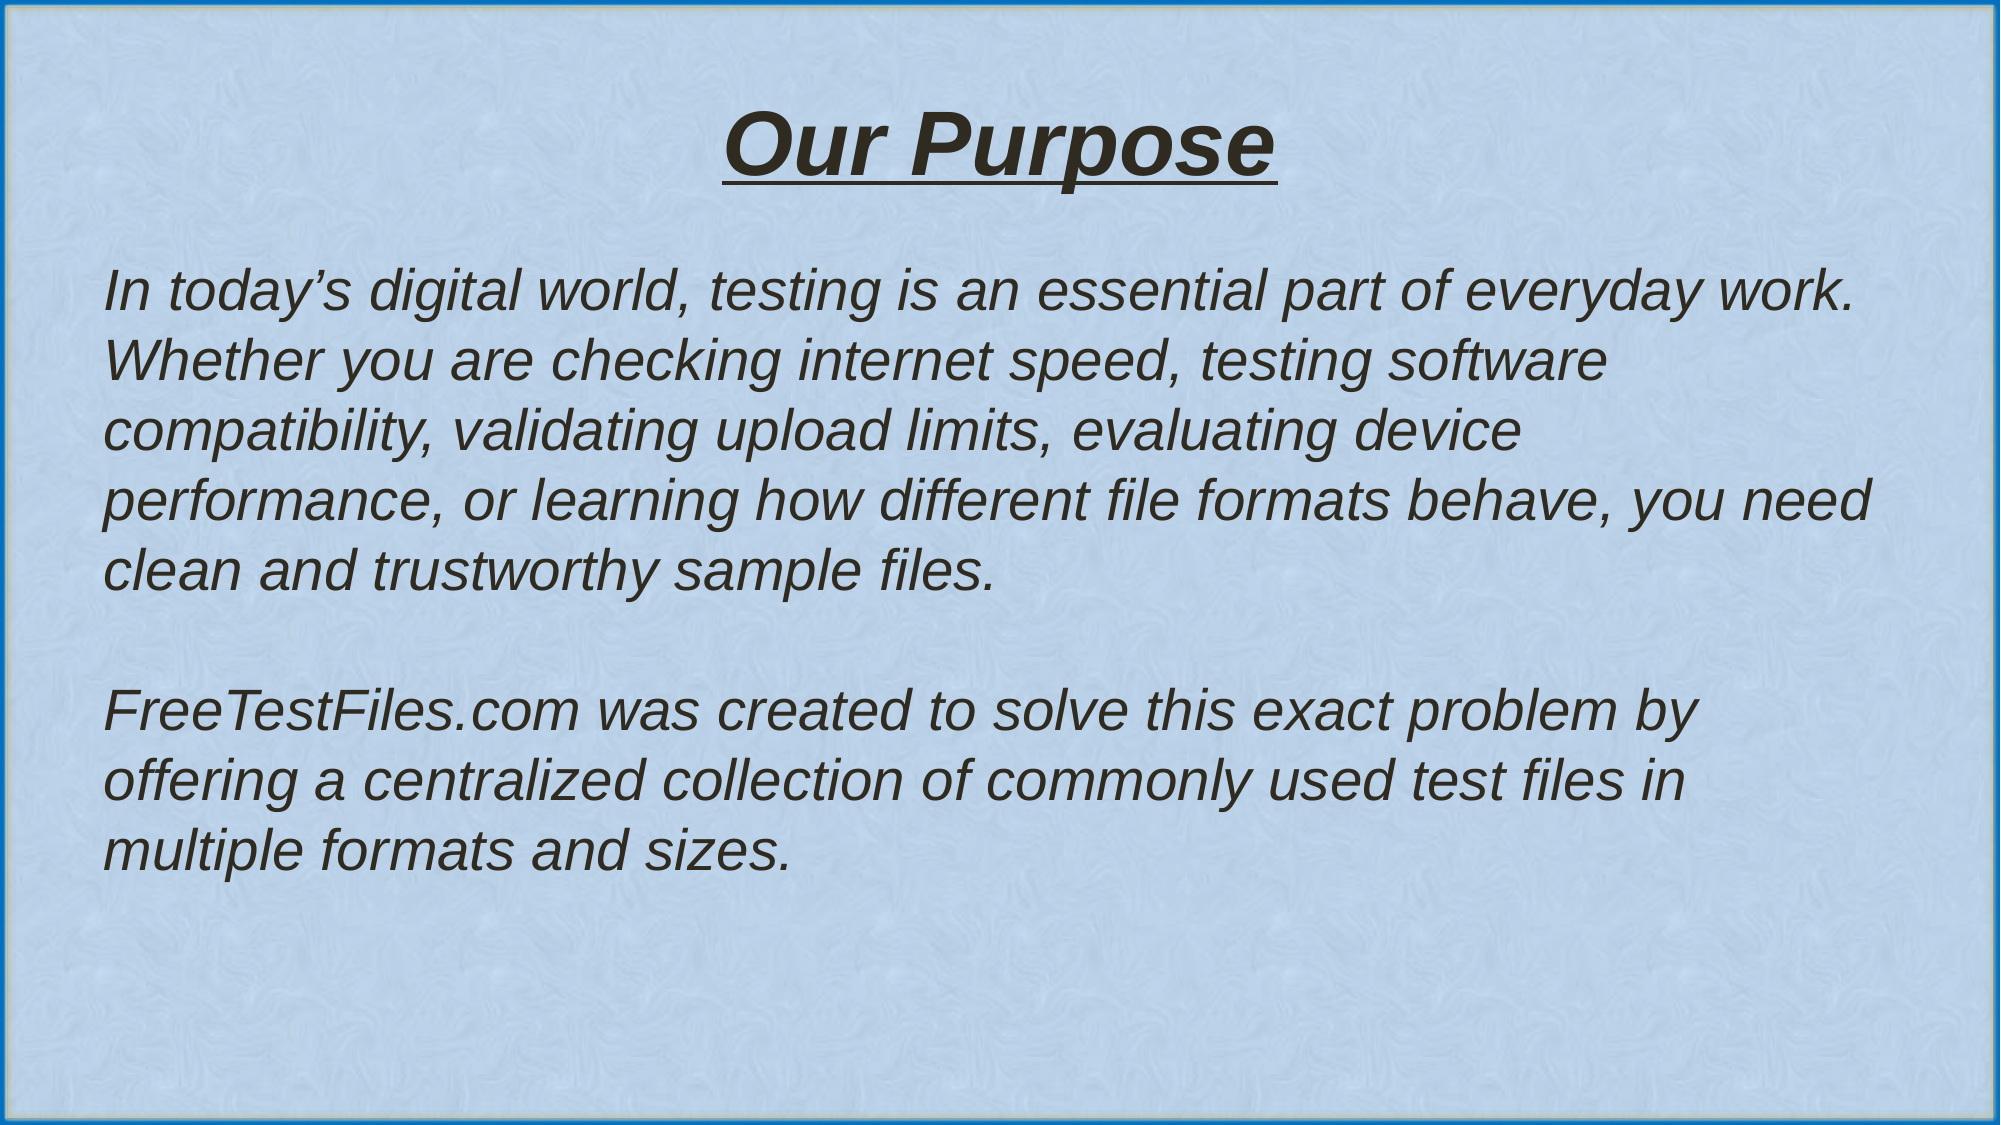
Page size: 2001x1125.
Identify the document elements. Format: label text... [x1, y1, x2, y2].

text_box In today’s digital world, testing is an essential part of everyday work. Whether you are checking internet speed, testing software compatibility, validating upload limits, evaluating device performance, or learning how different file formats behave, you need clean and trustworthy sample files. FreeTestFiles.com was created to solve this exact problem by offering a centralized collection of commonly used test files in multiple formats and sizes. [88, 245, 1900, 1019]
text_box [0, 0, 1999, 1125]
